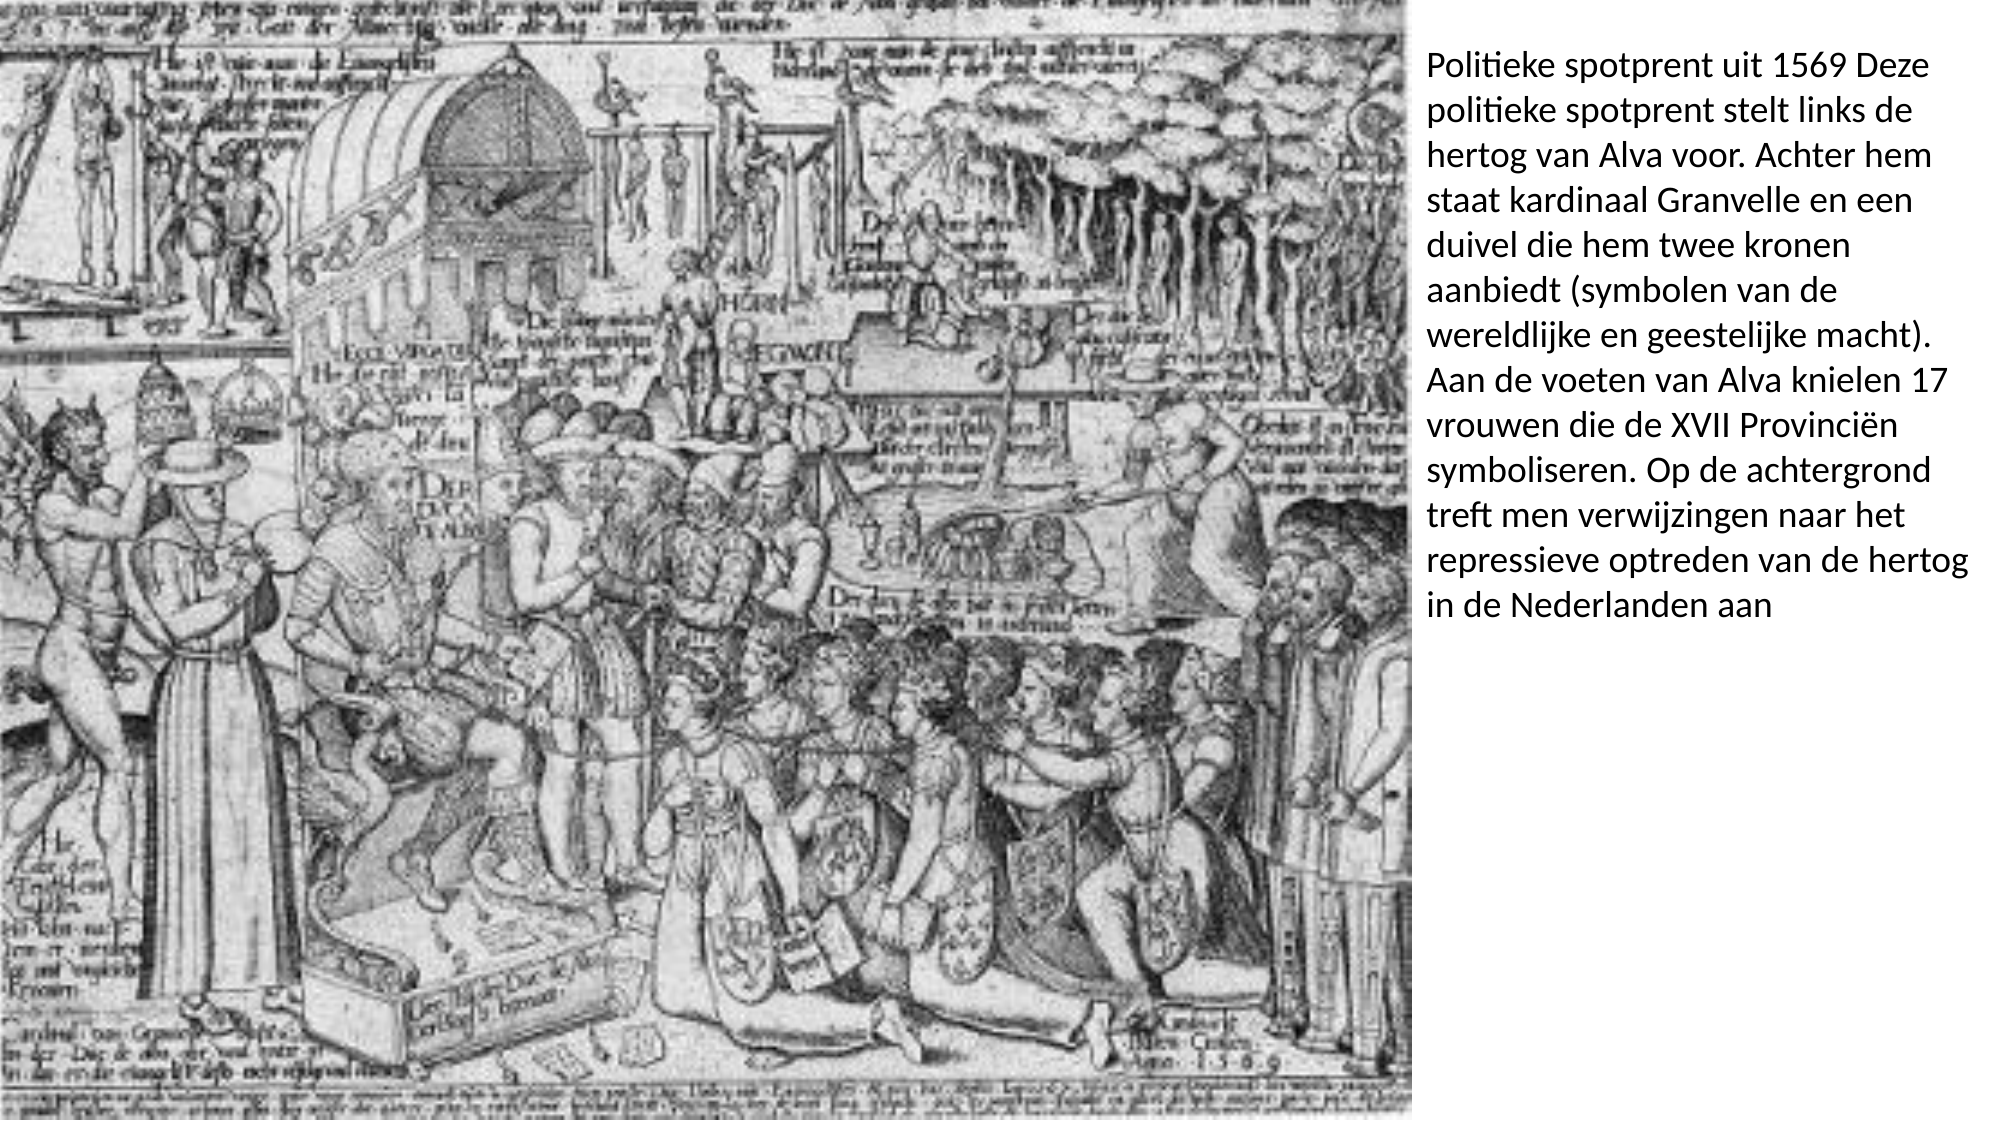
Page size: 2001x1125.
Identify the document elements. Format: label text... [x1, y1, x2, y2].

picture [0, 0, 1412, 1120]
text_box Politieke spotprent uit 1569 Deze politieke spotprent stelt links de hertog van Alva voor. Achter hem staat kardinaal Granvelle en een duivel die hem twee kronen aanbiedt (symbolen van de wereldlijke en geestelijke macht). Aan de voeten van Alva knielen 17 vrouwen die de XVII Provinciën symboliseren. Op de achtergrond treft men verwijzingen naar het repressieve optreden van de hertog in de Nederlanden aan [1412, 32, 2000, 633]
